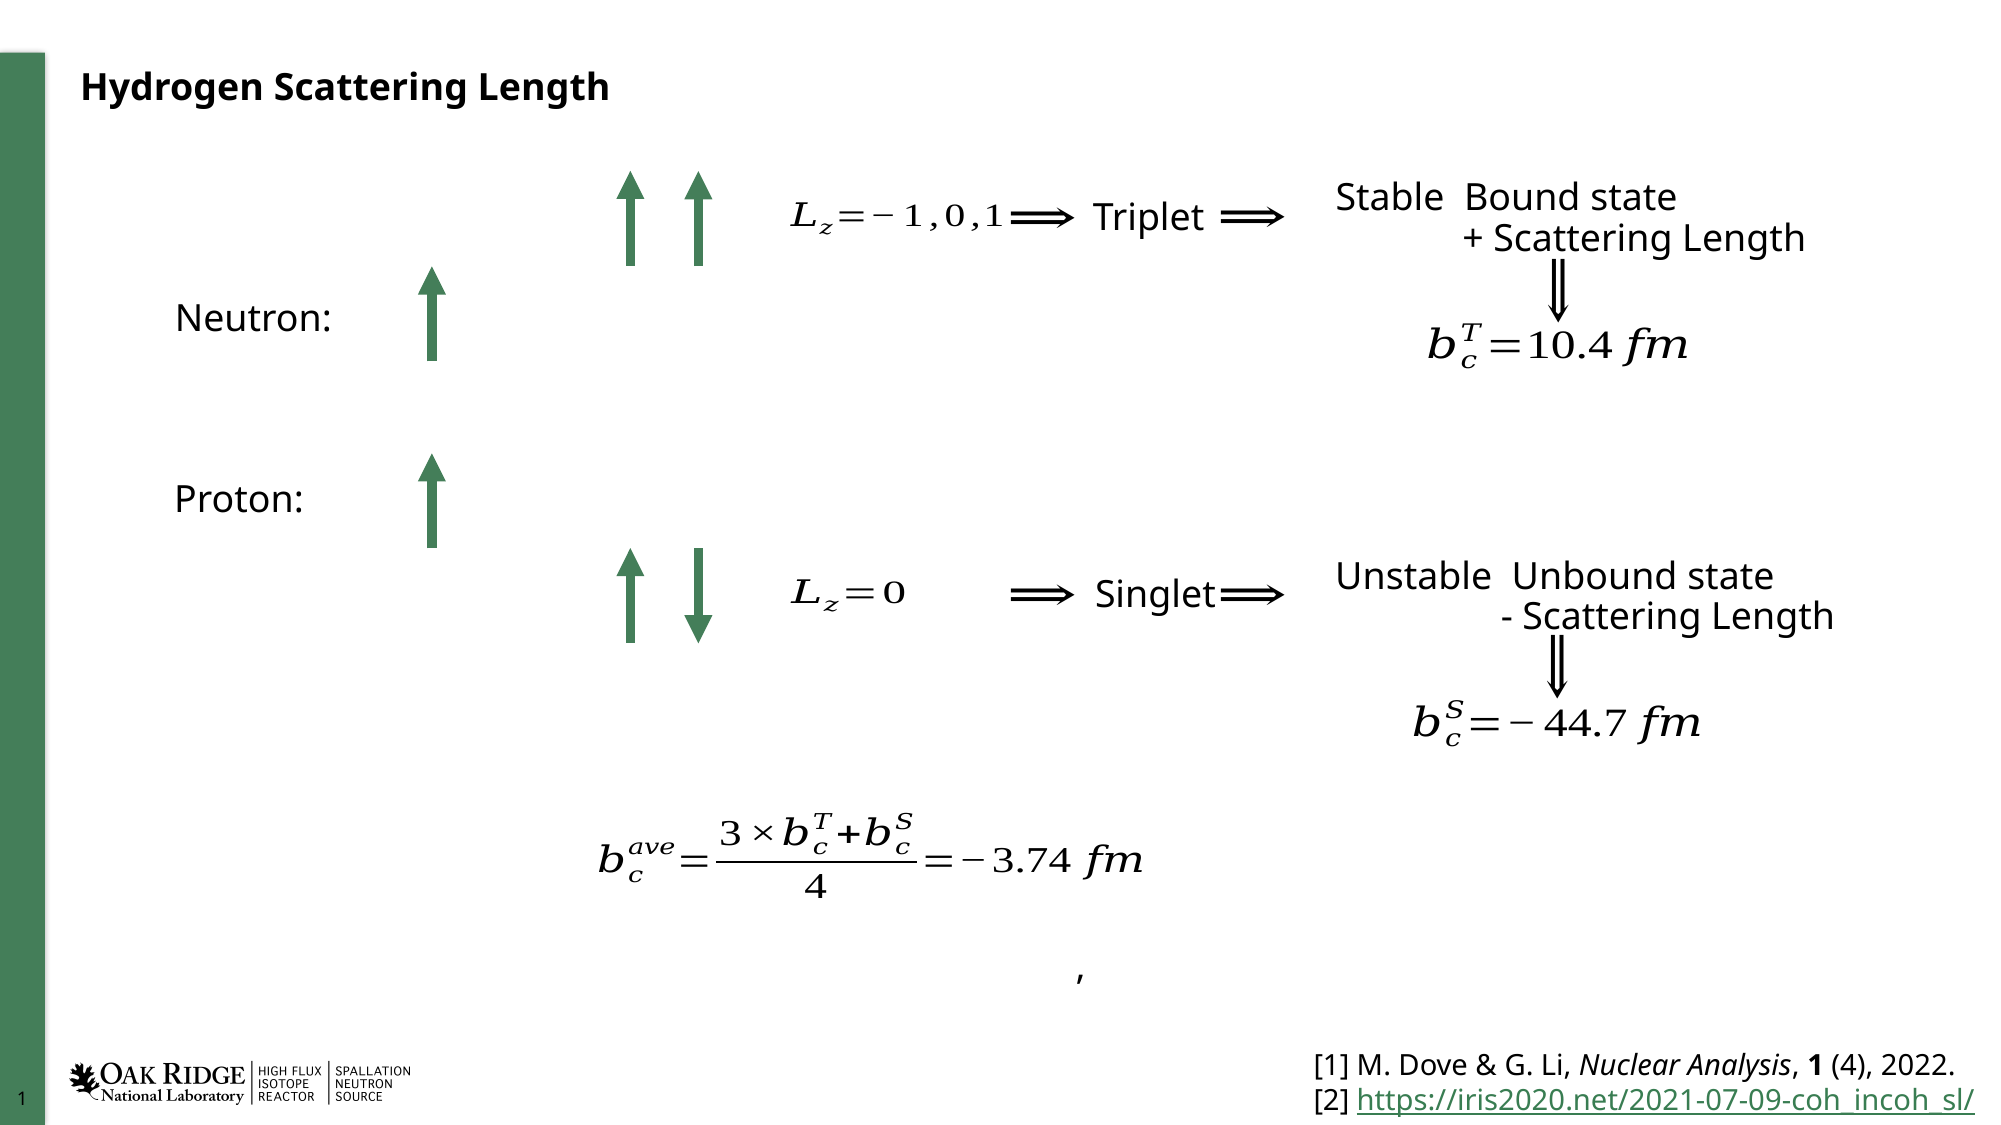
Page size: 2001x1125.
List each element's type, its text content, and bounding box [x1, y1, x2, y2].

text_box [1] M. Dove & G. Li, Nuclear Analysis, 1 (4), 2022. [2] https://iris2020.net/2021-07-09-coh_incoh_sl/ [1298, 1042, 1991, 1125]
text_box Neutron: [160, 291, 357, 347]
text_box Hydrogen Scattering Length [65, 60, 626, 116]
text_box Singlet [1080, 567, 1231, 623]
text_box Triplet [1078, 190, 1220, 246]
picture [66, 1058, 413, 1108]
text_box Proton: [159, 472, 329, 529]
